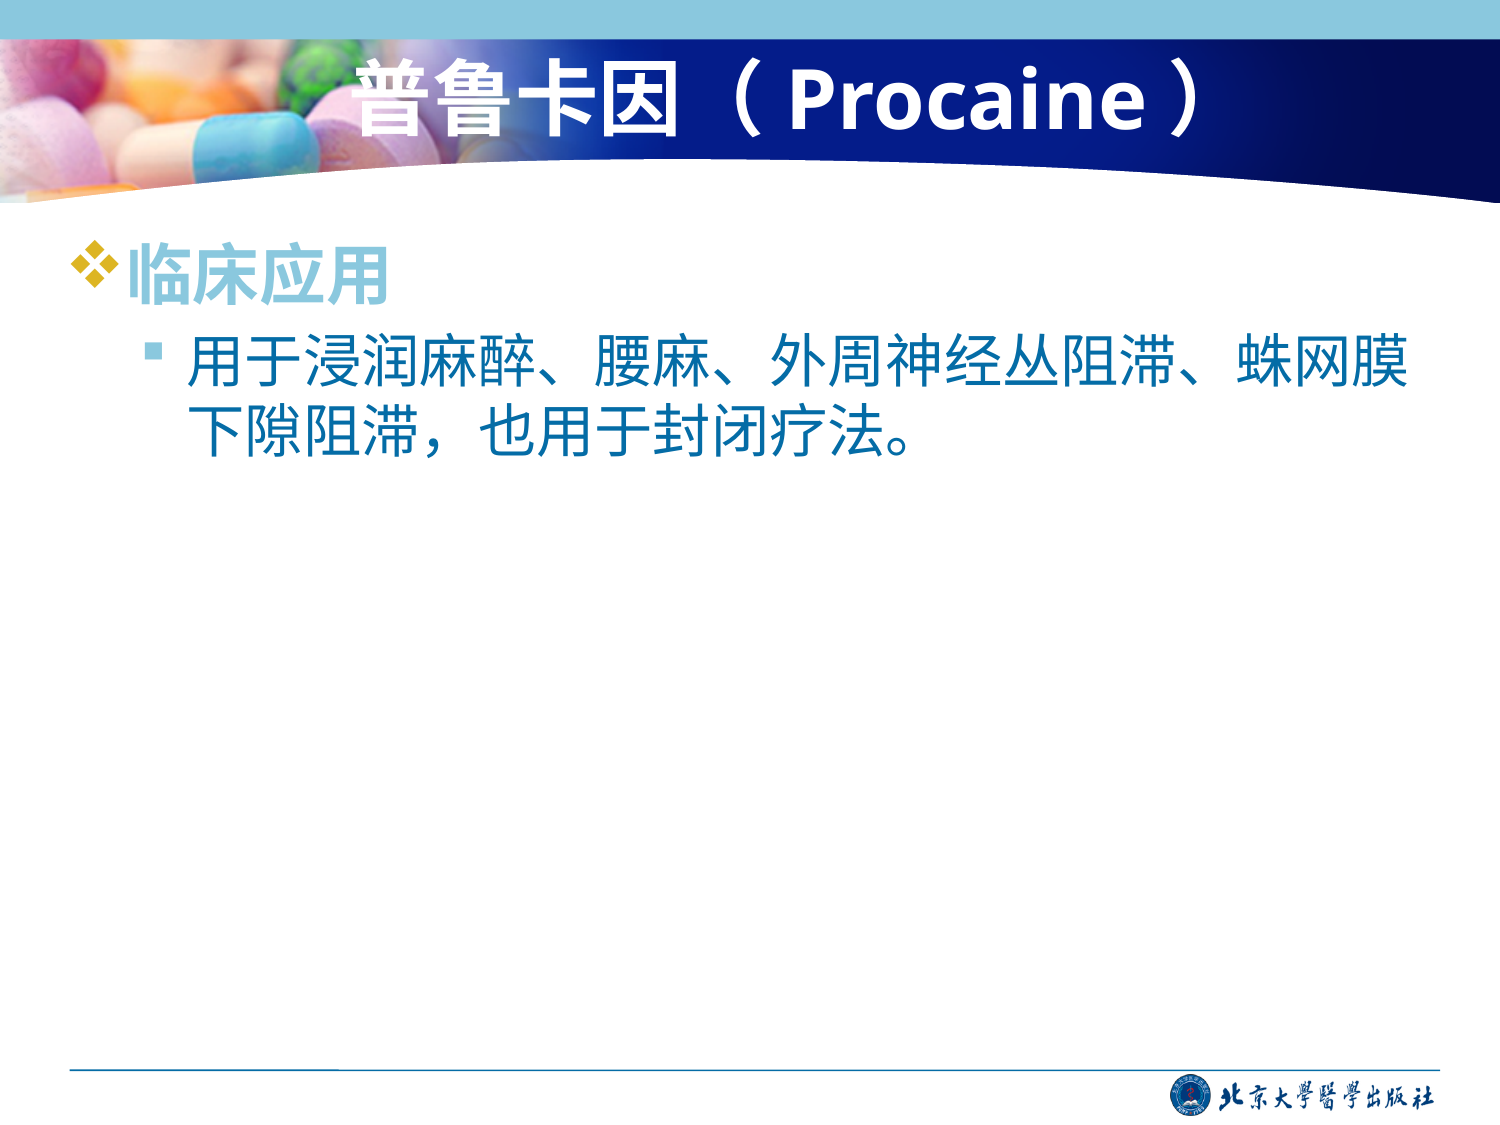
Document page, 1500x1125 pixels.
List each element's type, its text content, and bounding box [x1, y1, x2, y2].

picture [0, 40, 1500, 203]
list 临床应用 用于浸润麻醉、腰麻、外周神经丛阻滞、蛛网膜下隙阻滞，也用于封闭疗法。 [49, 224, 1463, 1026]
title 普鲁卡因（Procaine） [137, 49, 1463, 143]
picture [1170, 1074, 1436, 1118]
